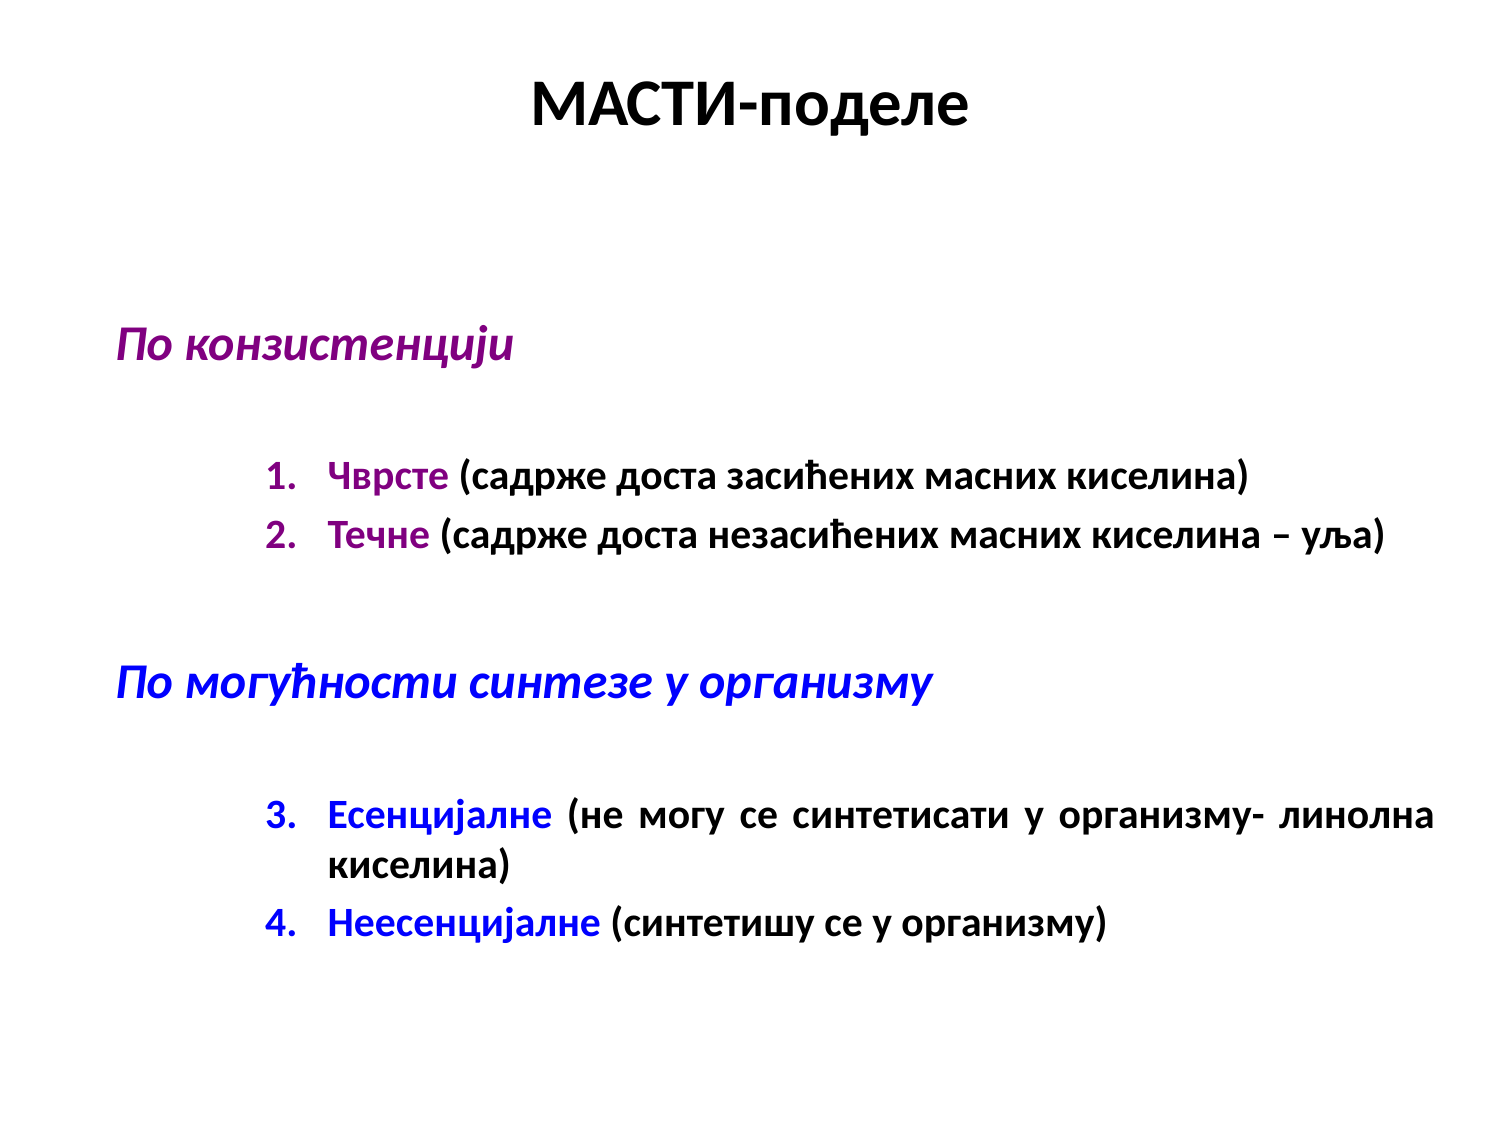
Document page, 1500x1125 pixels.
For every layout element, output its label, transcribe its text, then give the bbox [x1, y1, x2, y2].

title МАСТИ-поделе [75, 45, 1425, 233]
list По конзистенцији Чврсте (садрже доста засићених масних киселина) Течне (садрже доста незасићених масних киселина – уља) По могућности синтезе у организму Есенцијалне (не могу се синтетисати у организму- линолна киселина) Неесенцијалне (синтетишу се у организму) [100, 302, 1451, 1045]
